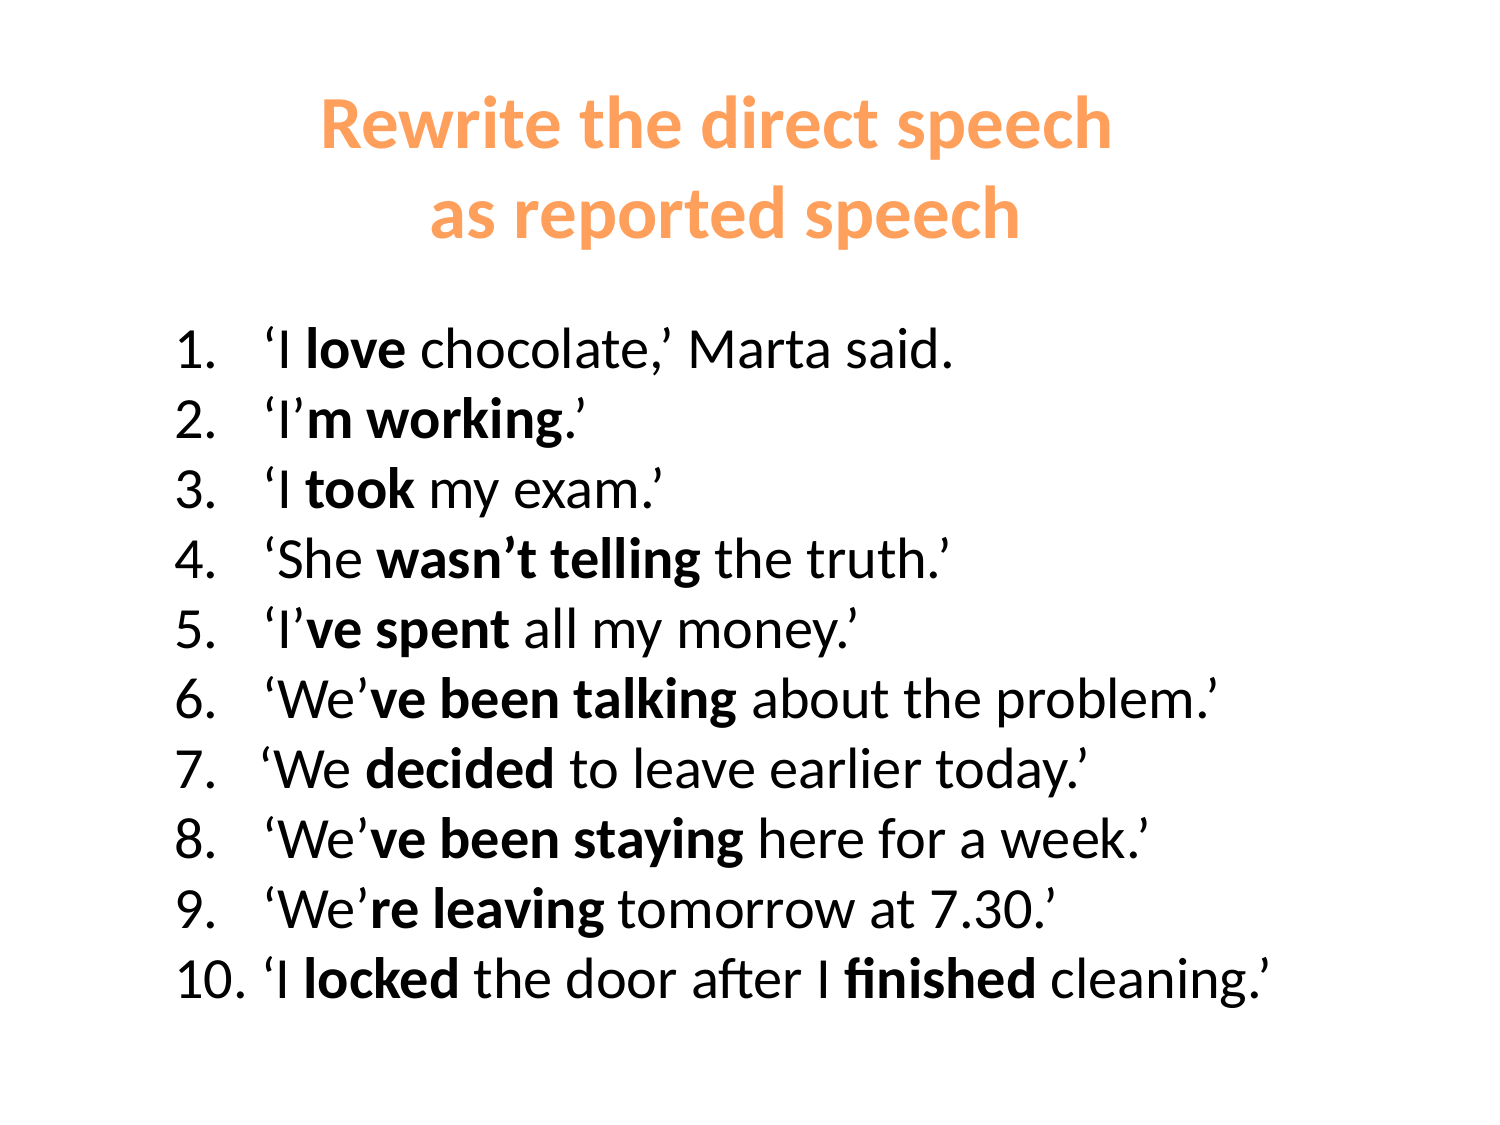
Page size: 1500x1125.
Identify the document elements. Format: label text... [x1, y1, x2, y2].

text_box ‘I love chocolate,’ Marta said. ‘I’m working.’ ‘I took my exam.’ ‘She wasn’t telling the truth.’ ‘I’ve spent all my money.’ ‘We’ve been talking about the problem.’ 7. ‘We decided to leave earlier today.’ ‘We’ve been staying here for a week.’ ‘We’re leaving tomorrow at 7.30.’ 10. ‘I locked the door after I finished cleaning.’ [159, 302, 1464, 1018]
text_box Rewrite the direct speech as reported speech [304, 66, 1148, 262]
